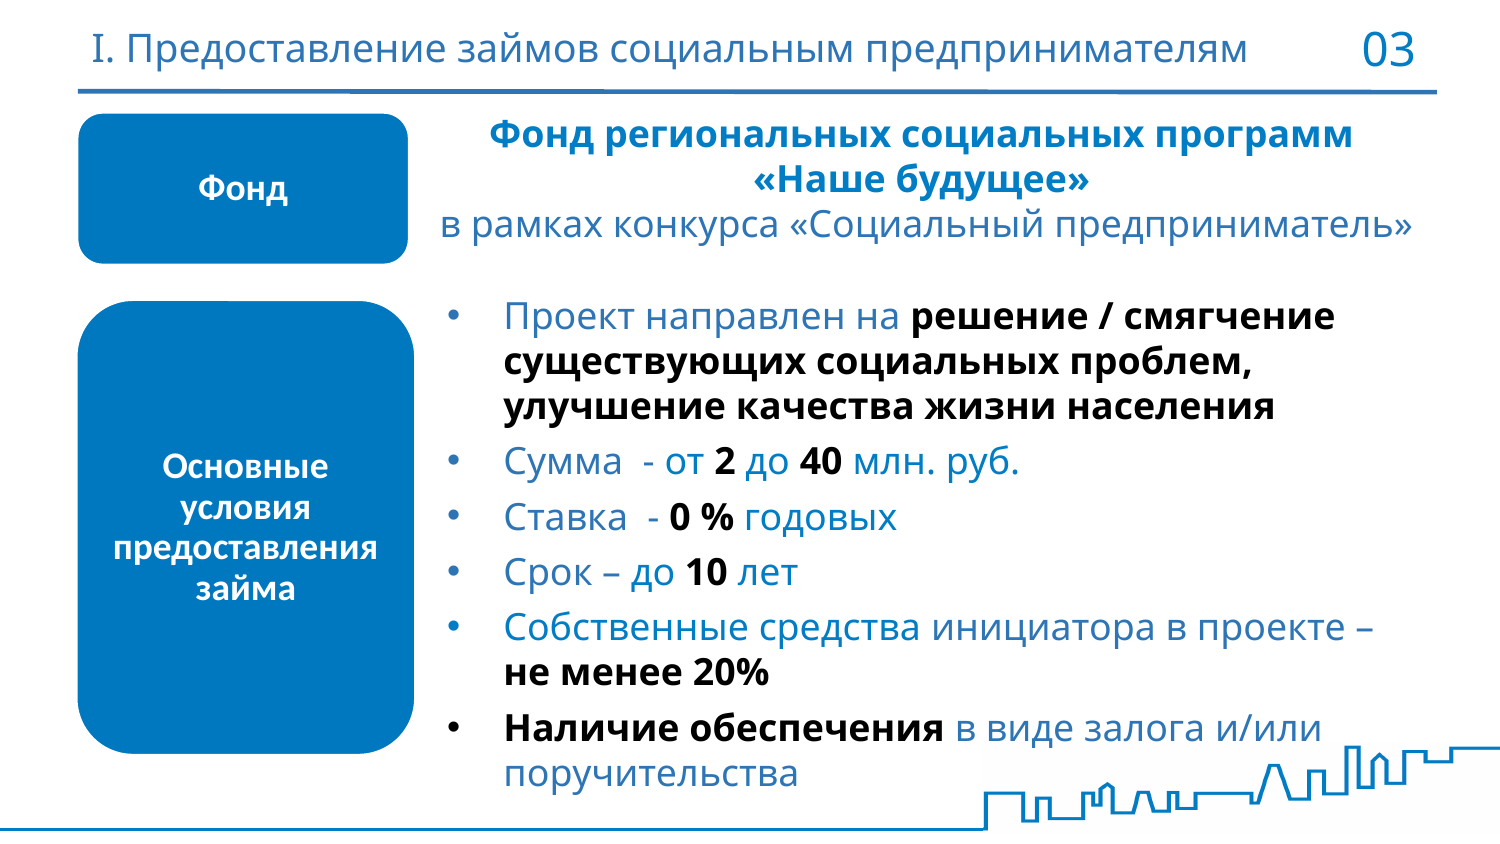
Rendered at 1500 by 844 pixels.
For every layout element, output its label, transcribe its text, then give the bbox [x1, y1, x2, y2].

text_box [76, 299, 416, 755]
title I. Предоставление займов социальным предпринимателям [76, 16, 1373, 83]
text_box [77, 112, 409, 265]
text_box Фонд региональных социальных программ «Наше будущее» в рамках конкурса «Социальный предприниматель» [415, 102, 1439, 253]
text_box Проект направлен на решение / смягчение существующих социальных проблем, улучшение качества жизни населения Сумма - от 2 до 40 млн. руб. Ставка - 0 % годовых Срок – до 10 лет Собственные средства инициатора в проекте – не менее 20% Наличие обеспечения в виде залога и/или поручительства [432, 284, 1432, 801]
picture [983, 741, 1500, 833]
list 03 [1340, 17, 1437, 85]
